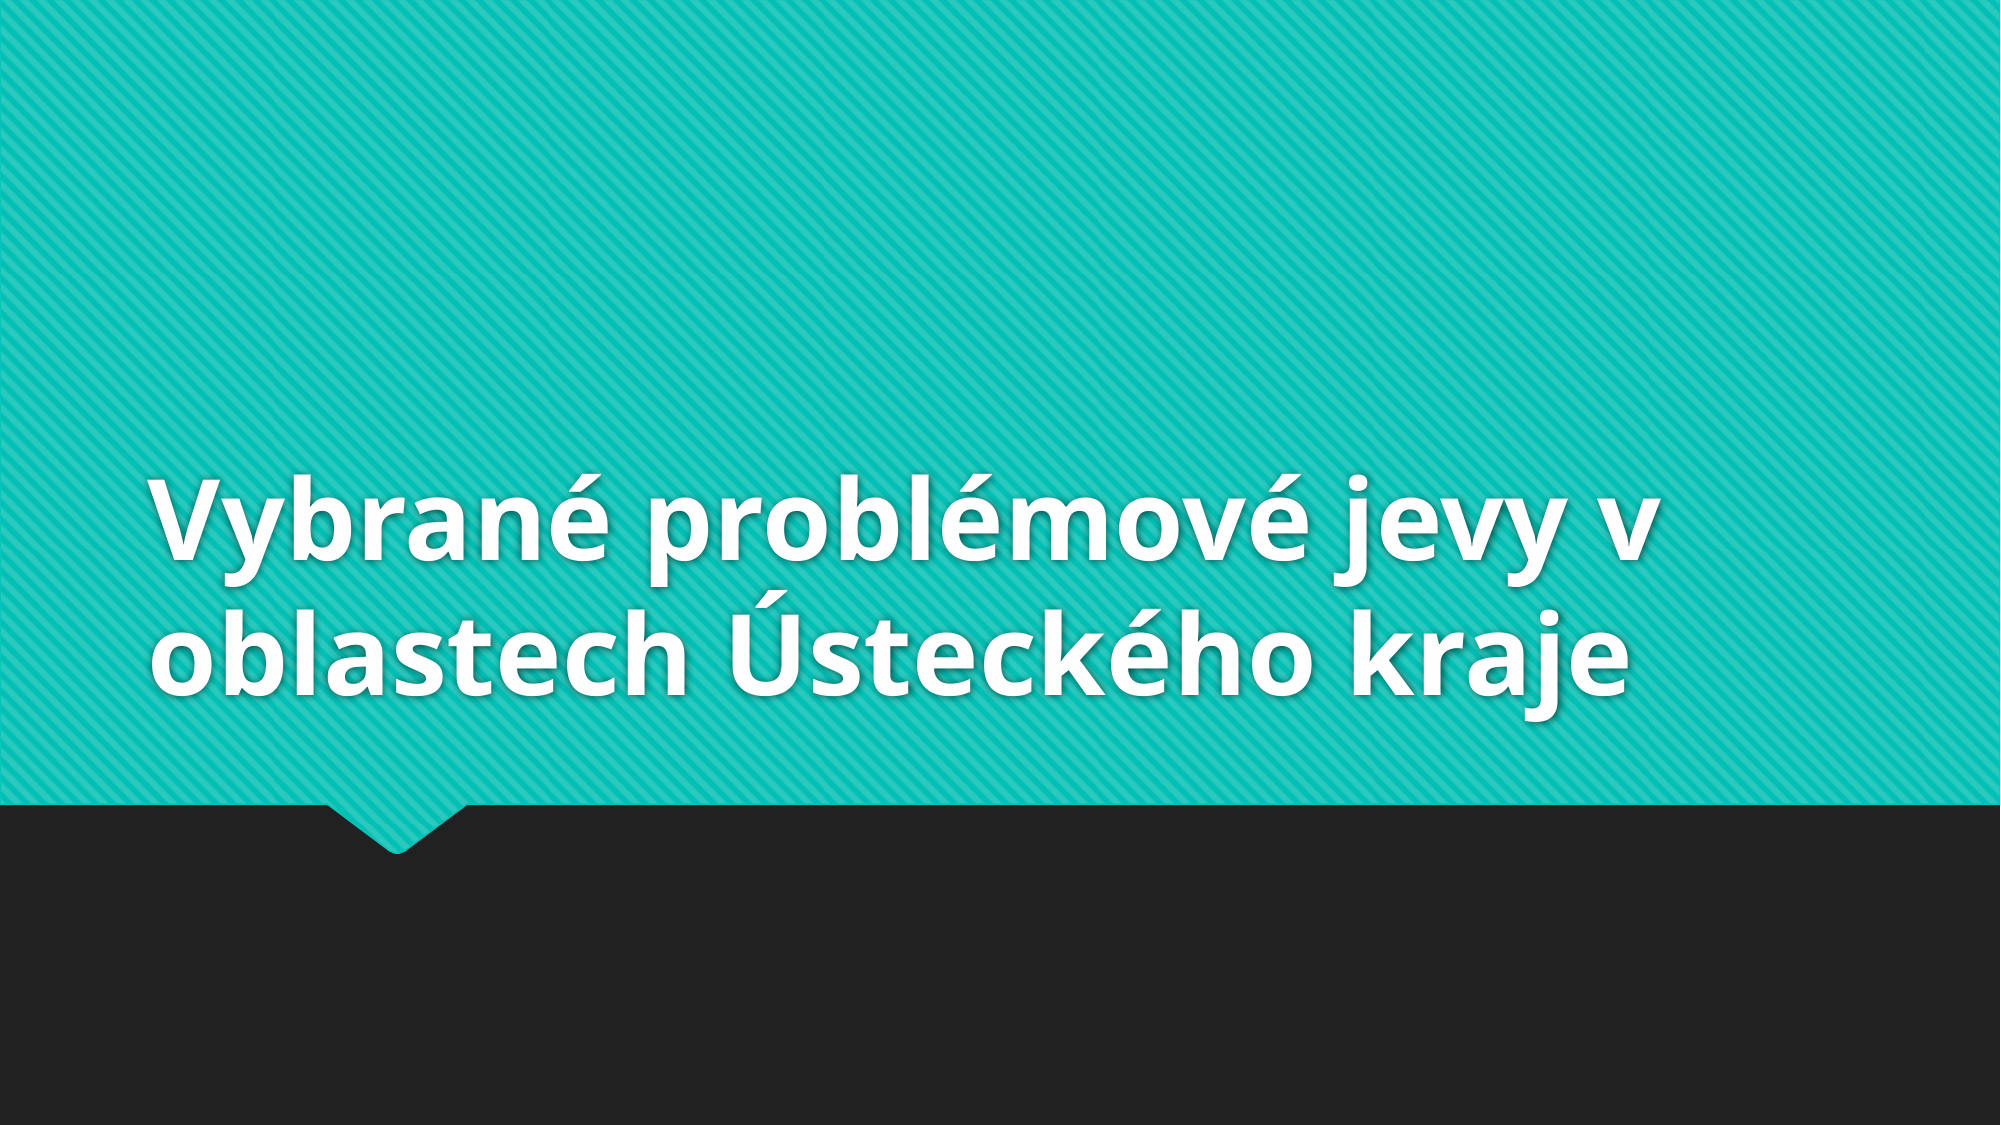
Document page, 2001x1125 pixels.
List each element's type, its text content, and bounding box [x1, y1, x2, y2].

title Vybrané problémové jevy v oblastech Ústeckého kraje [132, 237, 1868, 726]
